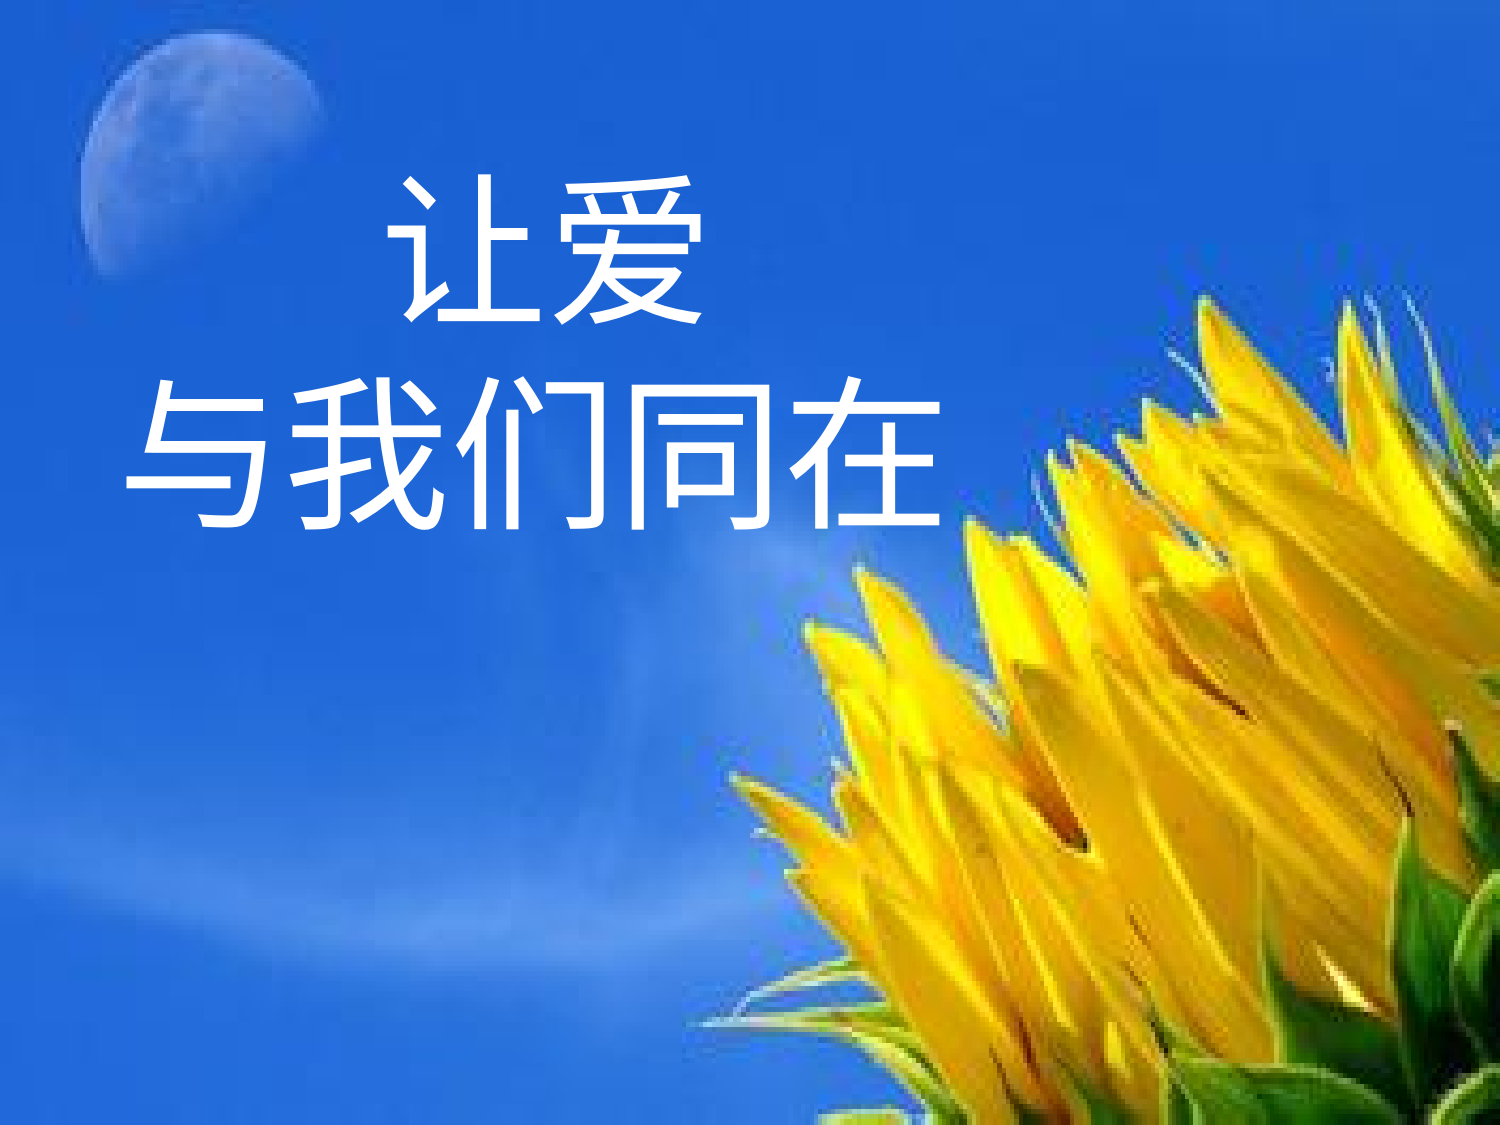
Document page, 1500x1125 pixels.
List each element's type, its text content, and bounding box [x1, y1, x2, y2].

picture [0, 0, 1500, 1125]
text_box 让爱 与我们同在 [102, 210, 1201, 548]
